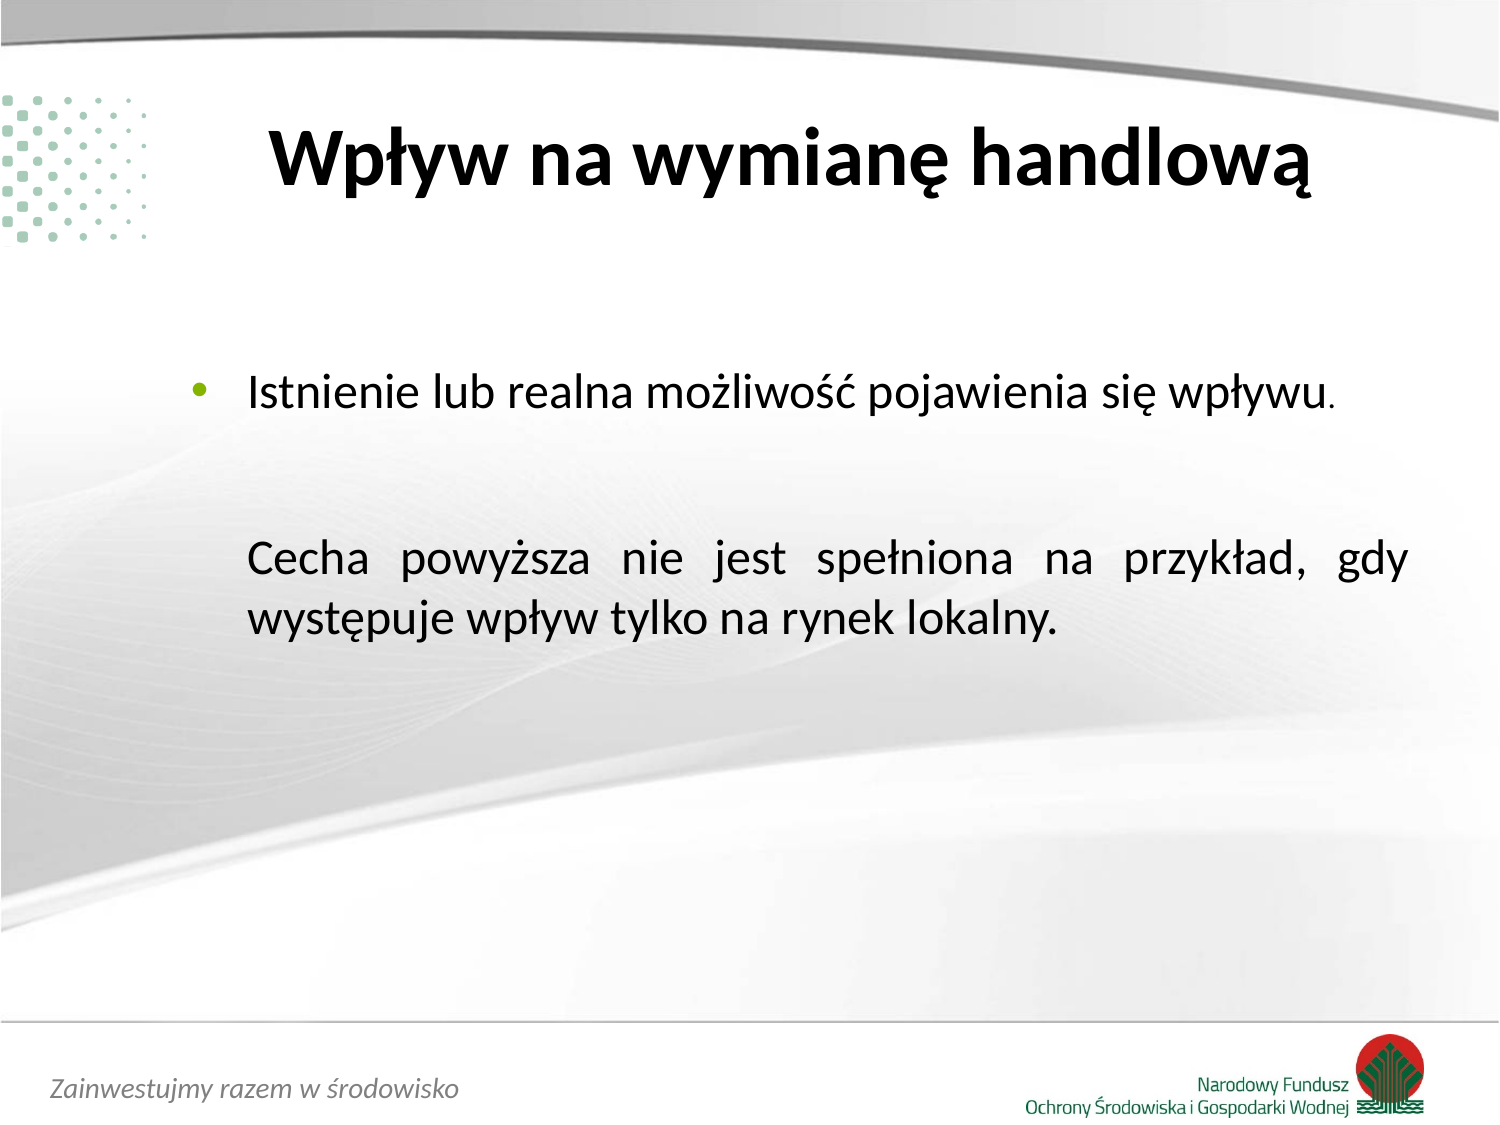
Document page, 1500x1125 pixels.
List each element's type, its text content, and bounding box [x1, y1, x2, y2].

list Istnienie lub realna możliwość pojawienia się wpływu. Cecha powyższa nie jest spełniona na przykład, gdy występuje wpływ tylko na rynek lokalny. [175, 262, 1425, 1005]
picture [0, 0, 1499, 1023]
picture [1026, 1034, 1424, 1118]
title Wpływ na wymianę handlową [175, 58, 1425, 247]
